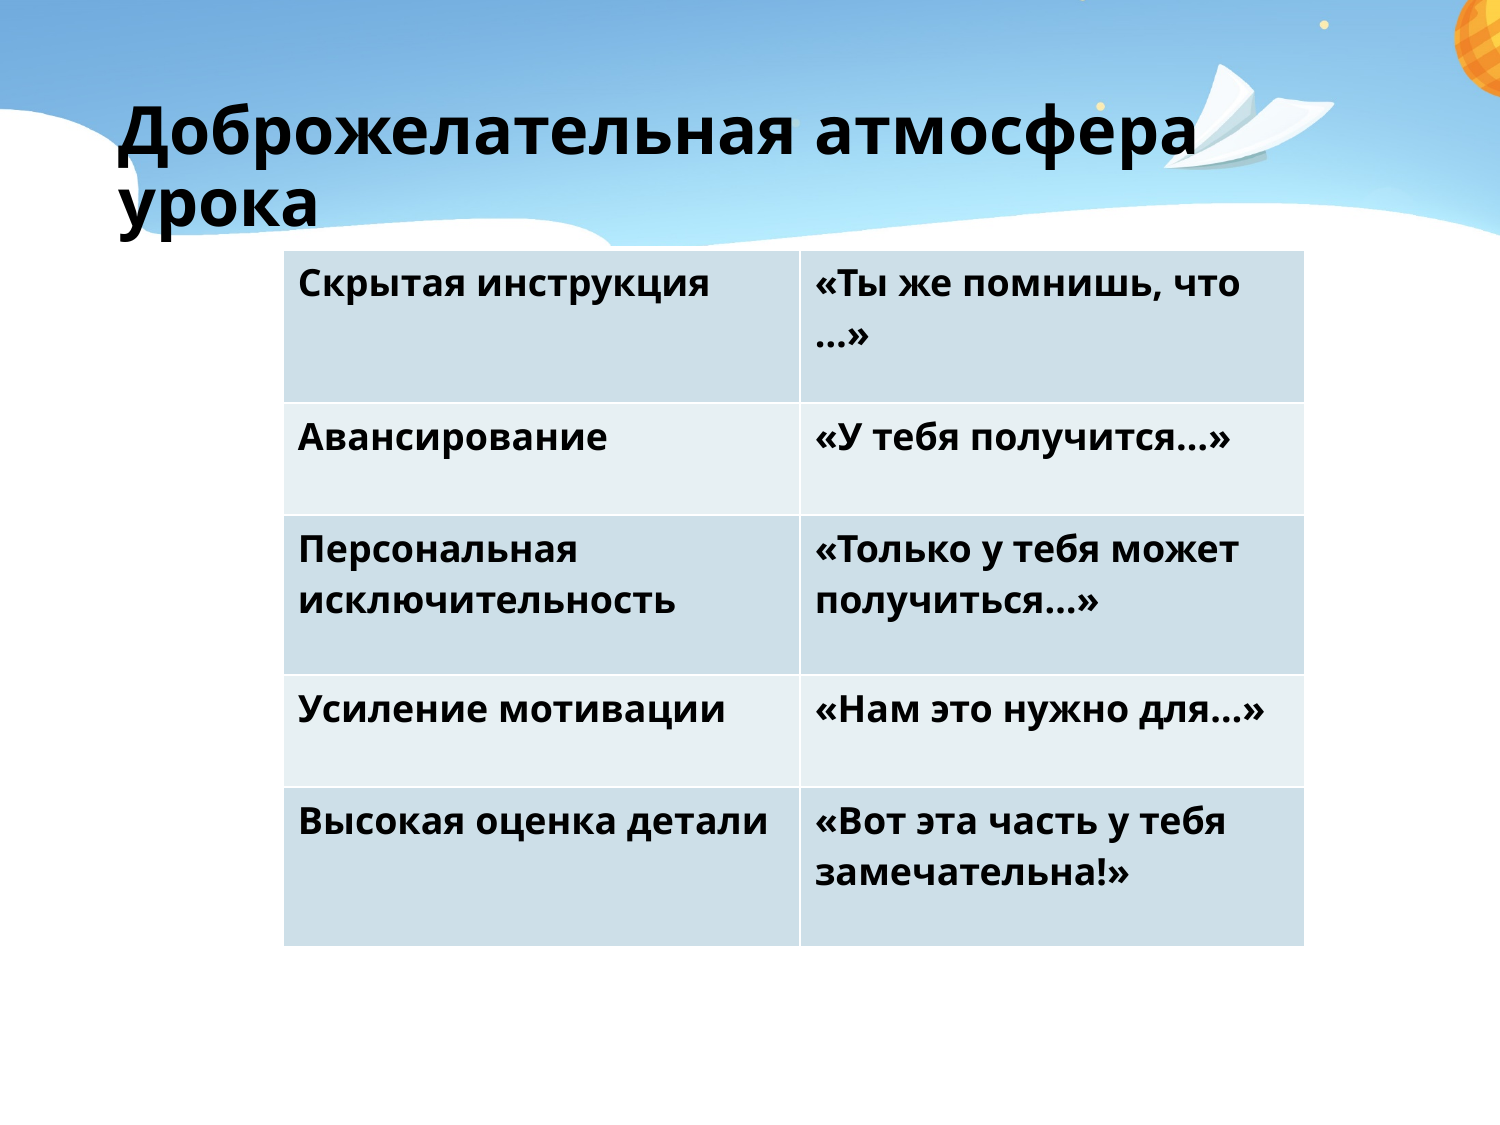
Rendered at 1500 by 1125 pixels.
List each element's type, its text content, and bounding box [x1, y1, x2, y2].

picture [0, 0, 1500, 1125]
table_cell Персональная исключительность [284, 516, 799, 674]
table_cell «У тебя получится…» [801, 404, 1304, 514]
table_cell «Вот эта часть у тебя замечательна!» [801, 788, 1304, 946]
table_cell Усиление мотивации [284, 676, 799, 786]
table_header «Ты же помнишь, что …» [801, 251, 1304, 402]
table_cell «Нам это нужно для…» [801, 676, 1304, 786]
table_cell «Только у тебя может получиться…» [801, 516, 1304, 674]
table_cell Авансирование [284, 404, 799, 514]
table_cell Высокая оценка детали [284, 788, 799, 946]
title Доброжелательная атмосфера урока [103, 59, 1397, 278]
table_header Скрытая инструкция [284, 251, 799, 402]
